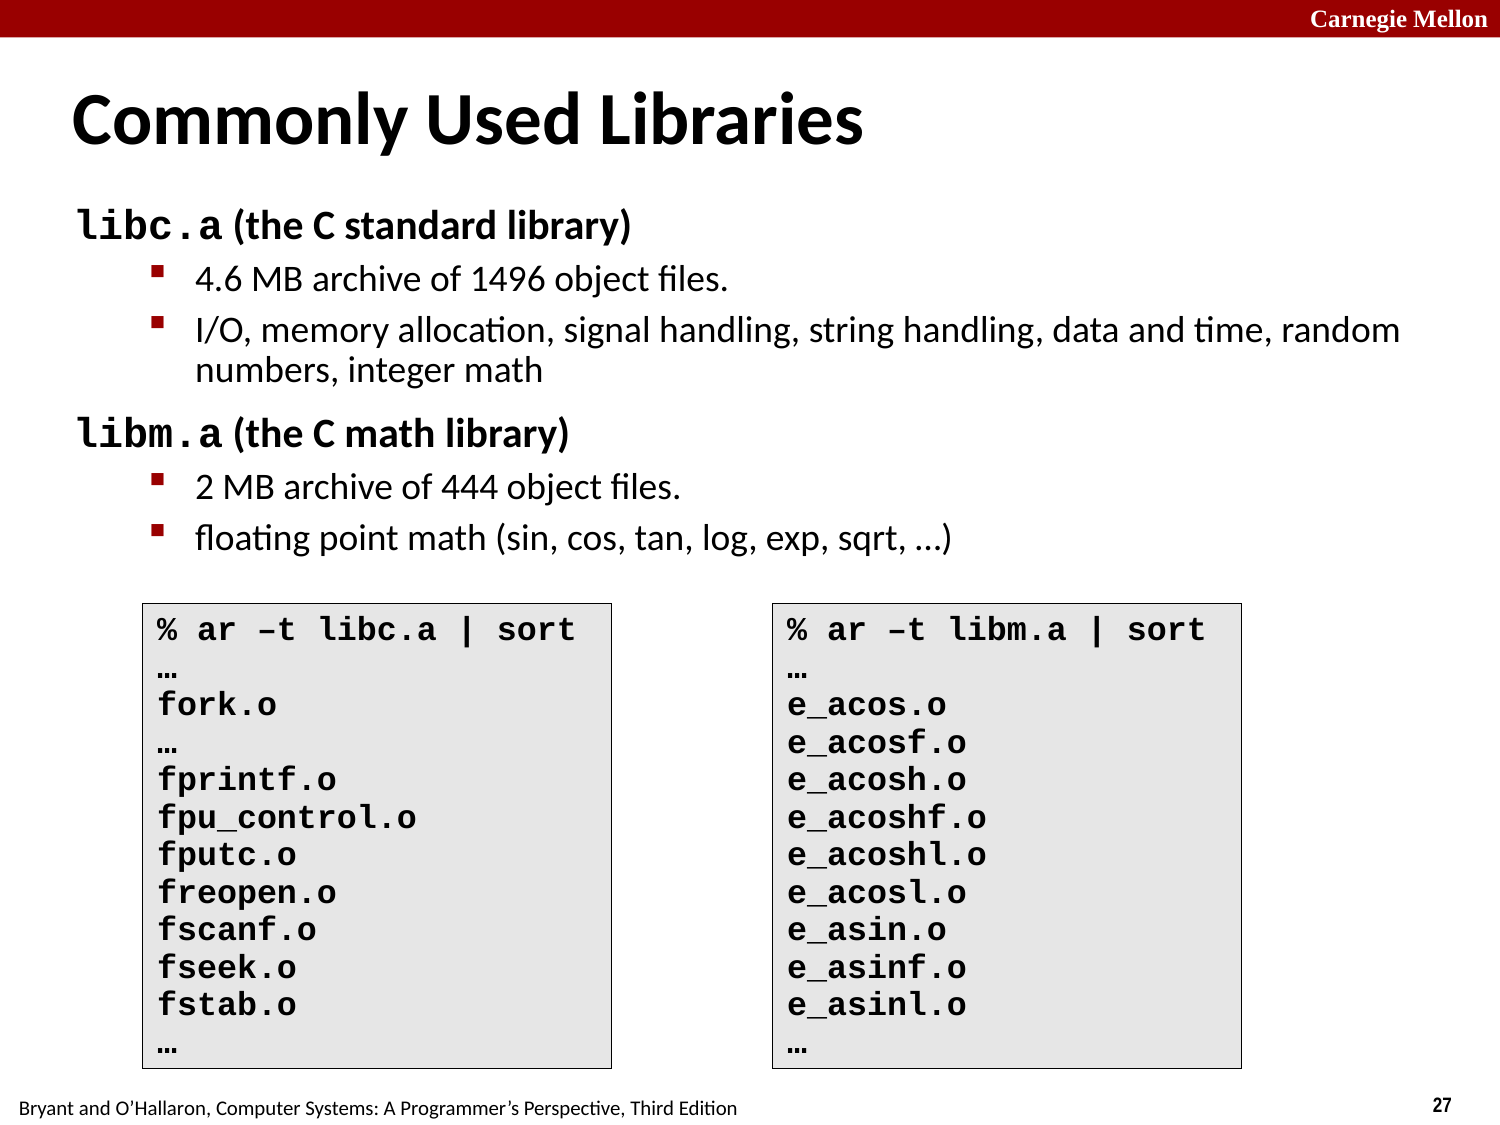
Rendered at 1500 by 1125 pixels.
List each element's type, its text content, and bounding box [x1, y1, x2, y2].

list libc.a (the C standard library) 4.6 MB archive of 1496 object files. I/O, memory allocation, signal handling, string handling, data and time, random numbers, integer math libm.a (the C math library) 2 MB archive of 444 object files. floating point math (sin, cos, tan, log, exp, sqrt, …) [57, 199, 1422, 718]
text_box % ar –t libm.a | sort … e_acos.o e_acosf.o e_acosh.o e_acoshf.o e_acoshl.o e_acosl.o e_asin.o e_asinf.o e_asinl.o … [772, 603, 1242, 1069]
title Commonly Used Libraries [57, 49, 1488, 179]
text_box % ar –t libc.a | sort … fork.o … fprintf.o fpu_control.o fputc.o freopen.o fscanf.o fseek.o fstab.o … [142, 603, 612, 1069]
